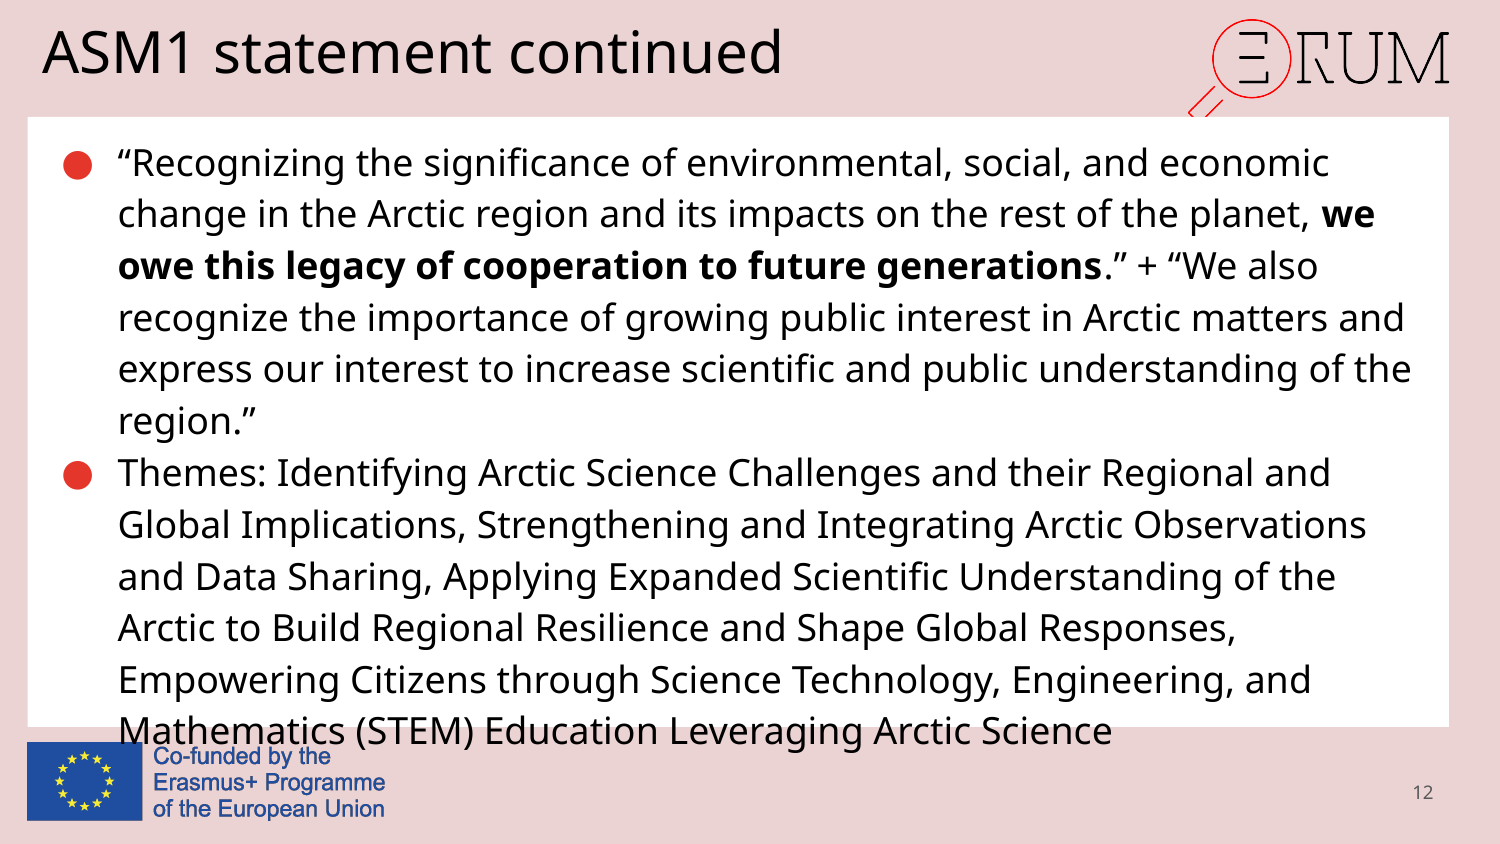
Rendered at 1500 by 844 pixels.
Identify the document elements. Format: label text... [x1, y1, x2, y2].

title ASM1 statement continued [27, 0, 1144, 94]
list “Recognizing the significance of environmental, social, and economic change in the Arctic region and its impacts on the rest of the planet, we owe this legacy of cooperation to future generations.” + “We also recognize the importance of growing public interest in Arctic matters and express our interest to increase scientific and public understanding of the region.” Themes: Identifying Arctic Science Challenges and their Regional and Global Implications, Strengthening and Integrating Arctic Observations and Data Sharing, Applying Expanded Scientific Understanding of the Arctic to Build Regional Resilience and Shape Global Responses, Empowering Citizens through Science Technology, Engineering, and Mathematics (STEM) Education Leveraging Arctic Science [27, 116, 1449, 727]
picture [27, 742, 385, 821]
slide_number 12 [1358, 761, 1449, 826]
picture [1136, 0, 1500, 137]
